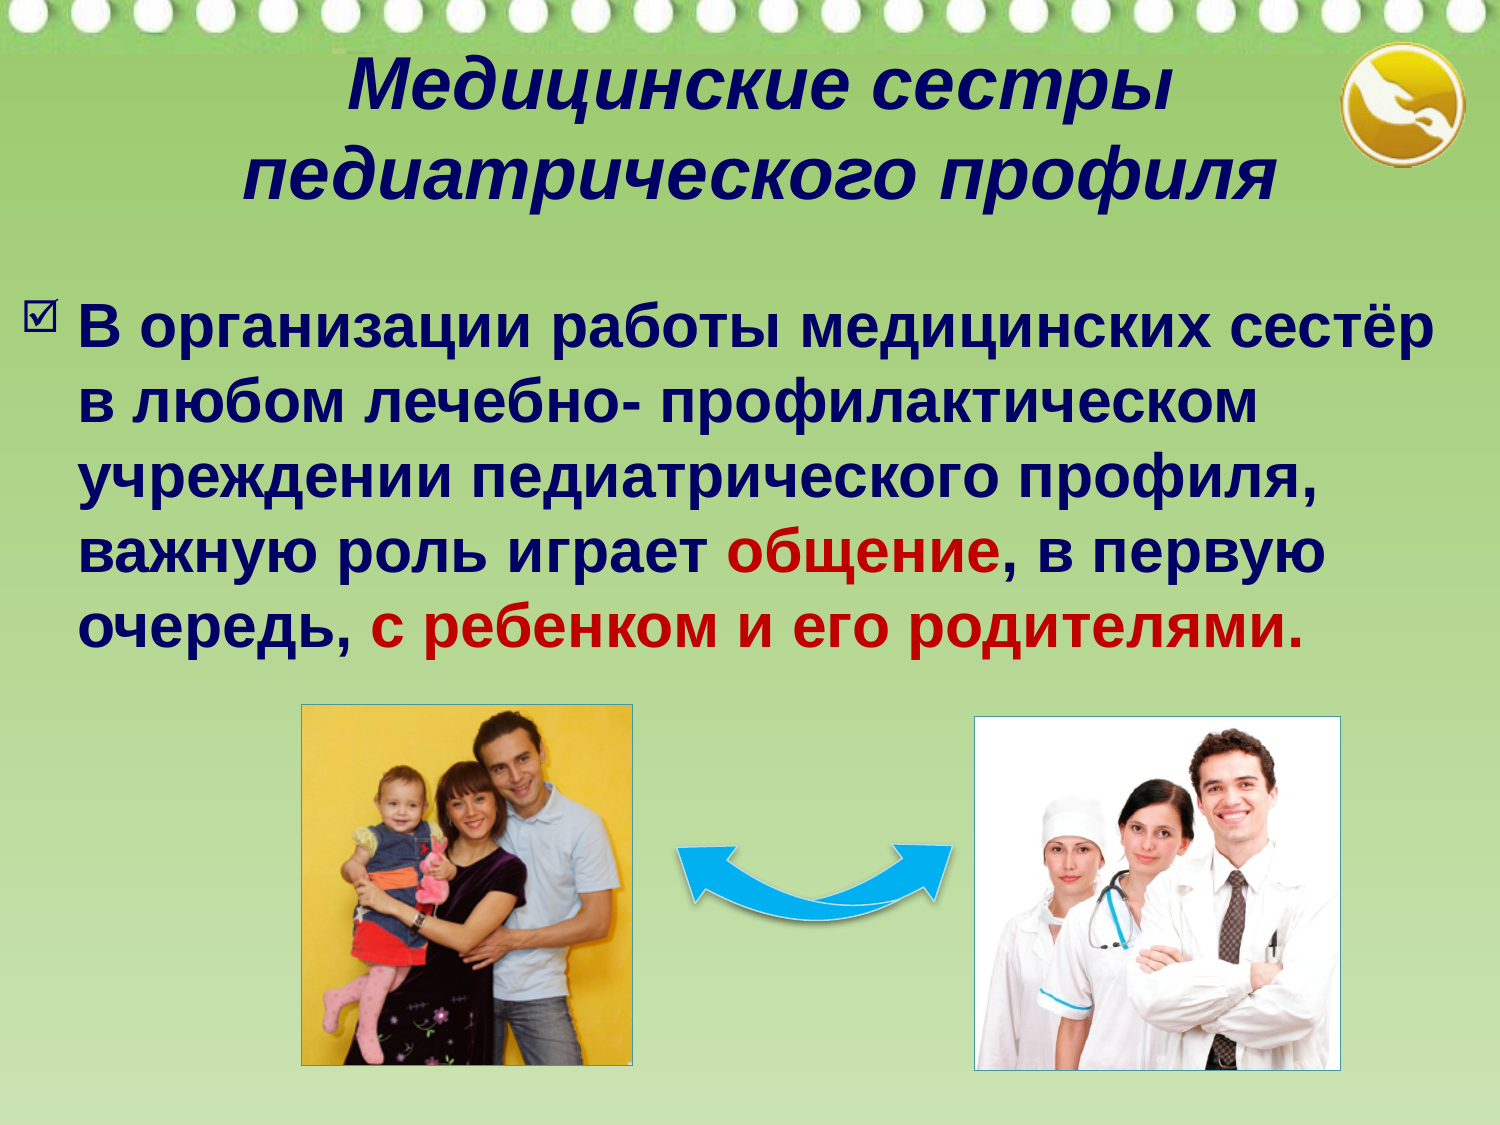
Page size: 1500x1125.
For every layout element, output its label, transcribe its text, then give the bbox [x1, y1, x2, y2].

picture [974, 715, 1341, 1071]
list В организации работы медицинских сестёр в любом лечебно- профилактическом учреждении педиатрического профиля, важную роль играет общение, в первую очередь, с ребенком и его родителями. [5, 277, 1489, 1012]
title Медицинские сестры педиатрического профиля [123, 31, 1399, 219]
picture [300, 703, 633, 1066]
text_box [678, 810, 951, 956]
picture [0, 0, 1500, 168]
